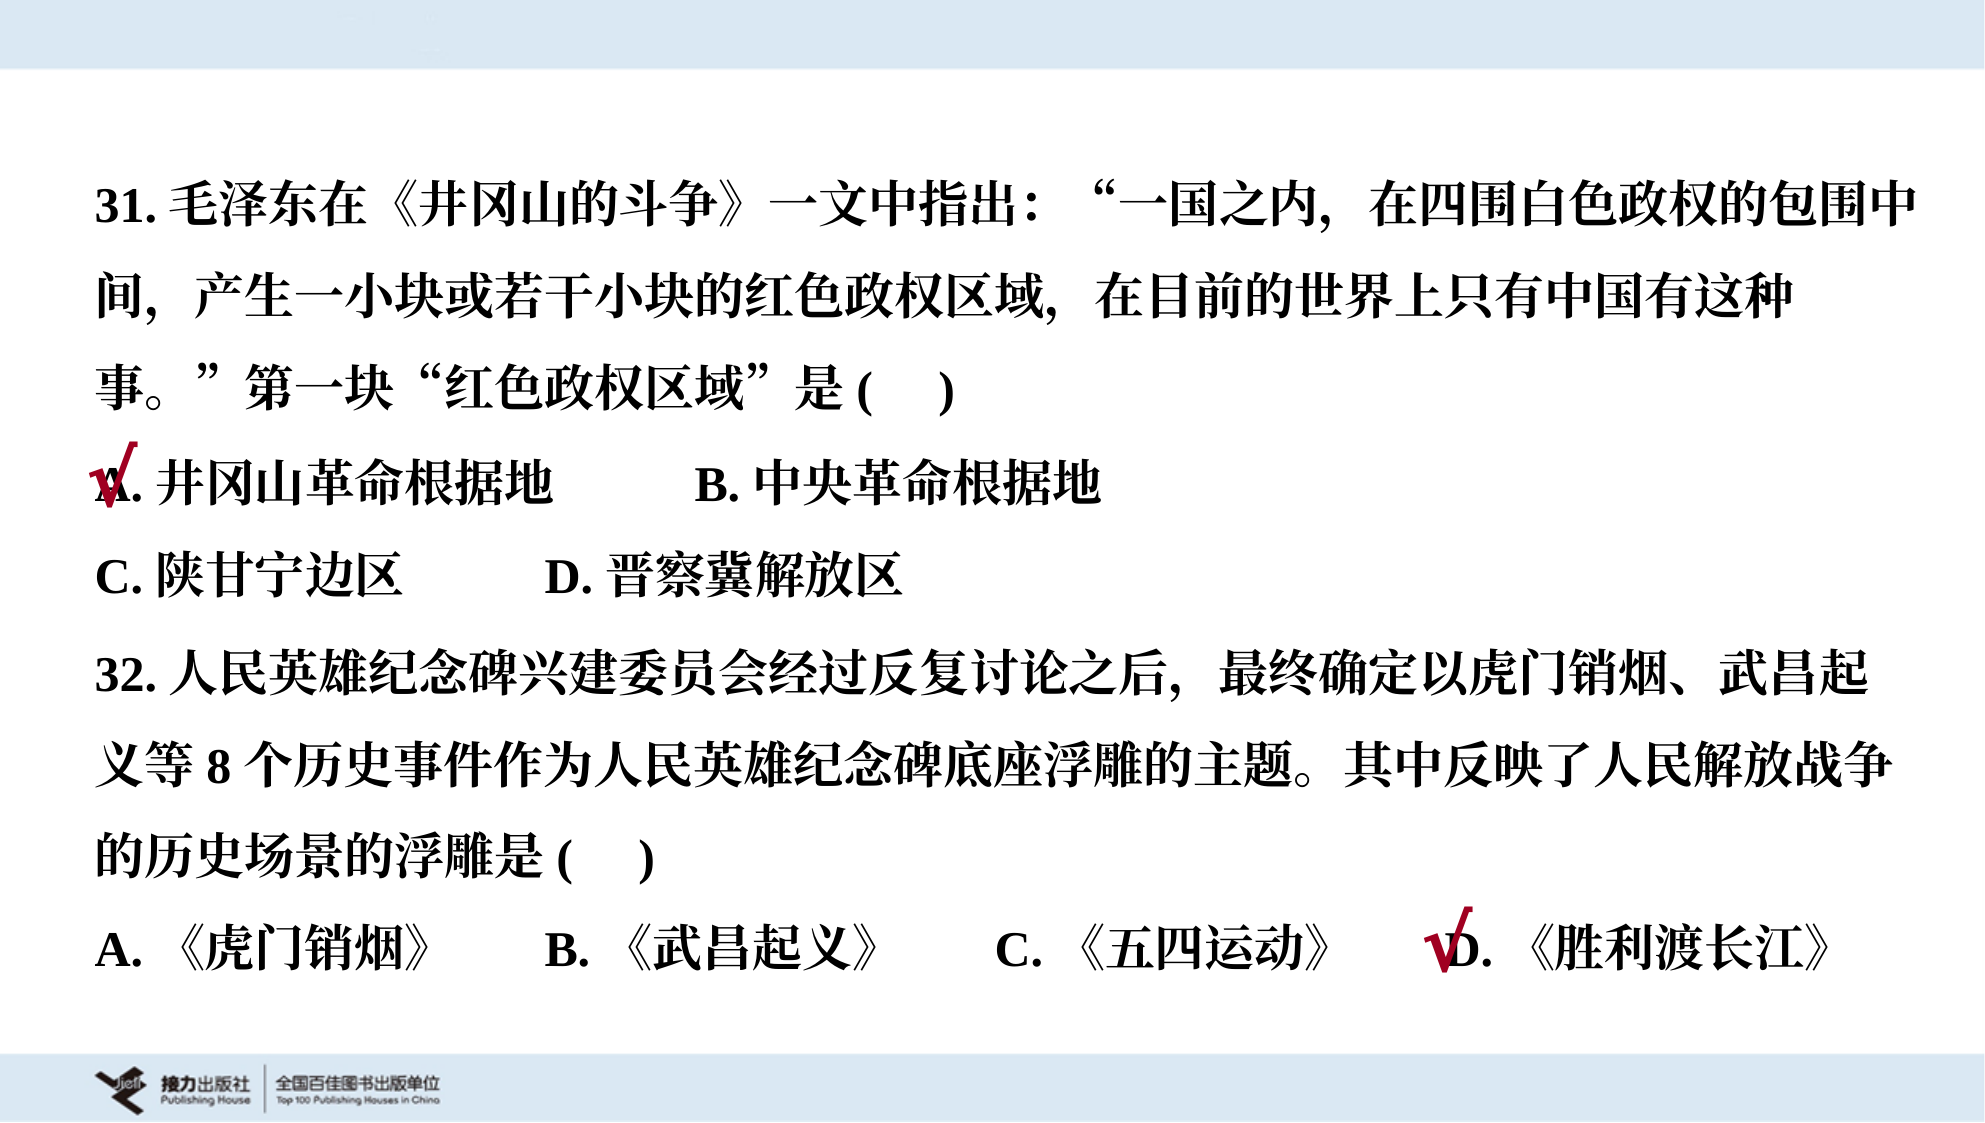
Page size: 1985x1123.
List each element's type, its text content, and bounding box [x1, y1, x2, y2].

text_box 31.毛泽东在《井冈山的斗争》一文中指出：“一国之内，在四围白色政权的包围中 间，产生一小块或若干小块的红色政权区域，在目前的世界上只有中国有这种 事。”第一块“红色政权区域”是( ) [94, 141, 1892, 417]
text_box A.井冈山革命根据地 B.中央革命根据地 C.陕甘宁边区 D.晋察冀解放区 [94, 420, 1892, 604]
text_box √ [1421, 894, 1473, 987]
picture [0, 0, 1985, 1122]
text_box A.《虎门销烟》 B.《武昌起义》 C.《五四运动》 D.《胜利渡长江》 [94, 888, 1892, 977]
text_box 32.人民英雄纪念碑兴建委员会经过反复讨论之后，最终确定以虎门销烟、武昌起 义等8个历史事件作为人民英雄纪念碑底座浮雕的主题。其中反映了人民解放战争 的历史场景的浮雕是( ) [94, 609, 1892, 885]
text_box √ [86, 429, 139, 523]
